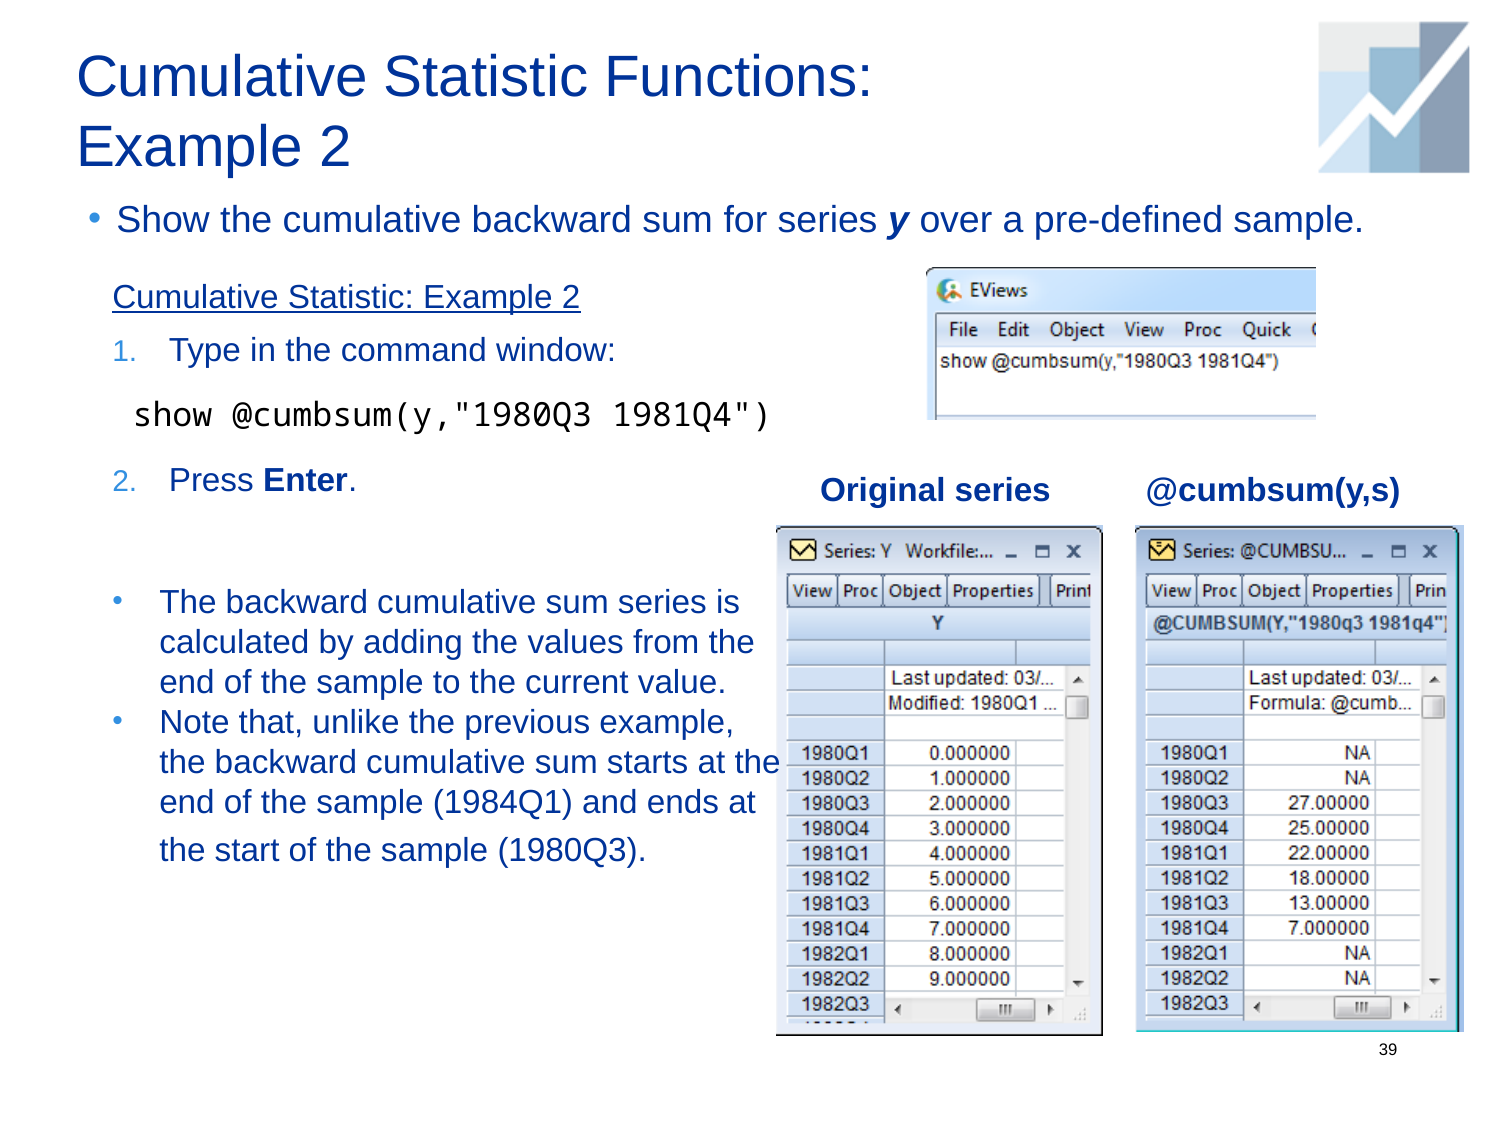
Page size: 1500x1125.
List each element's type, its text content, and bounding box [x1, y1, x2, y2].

picture [1135, 525, 1465, 1033]
title Cumulative Statistic Functions: Example 2 [60, 0, 1295, 186]
picture [1300, 11, 1479, 181]
picture [926, 267, 1317, 420]
slide_number 39 [1262, 1040, 1413, 1067]
list Show the cumulative backward sum for series y over a pre-defined sample. [73, 187, 1407, 308]
picture [775, 525, 1103, 1036]
text_box Cumulative Statistic: Example 2 Type in the command window: show @cumbsum(y,"1980Q3 1981Q4") Press Enter. The backward cumulative sum series is calculated by adding the values from the end of the sample to the current value. Note that, unlike the previous example, the backward cumulative sum starts at the end of the sample (1984Q1) and ends at the start of the sample (1980Q3). [97, 267, 806, 938]
text_box Original series @cumbsum(y,s) [806, 456, 1438, 513]
